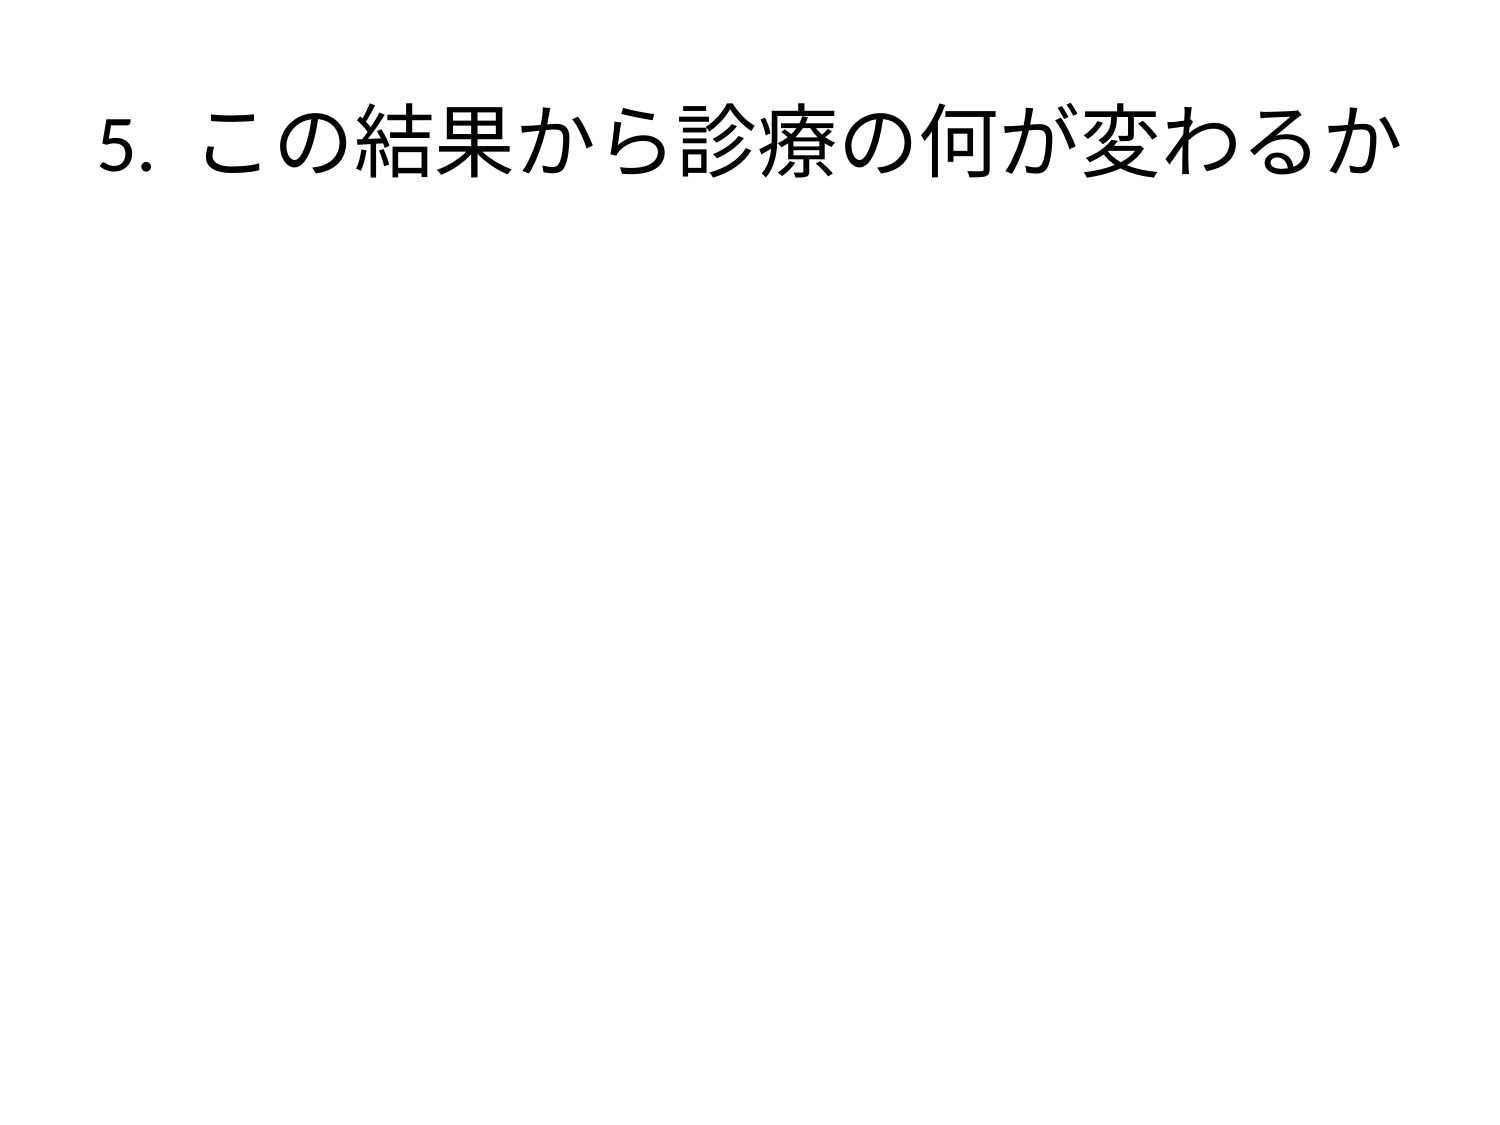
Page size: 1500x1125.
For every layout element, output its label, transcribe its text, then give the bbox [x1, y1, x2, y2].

title 5. この結果から診療の何が変わるか [75, 45, 1425, 233]
